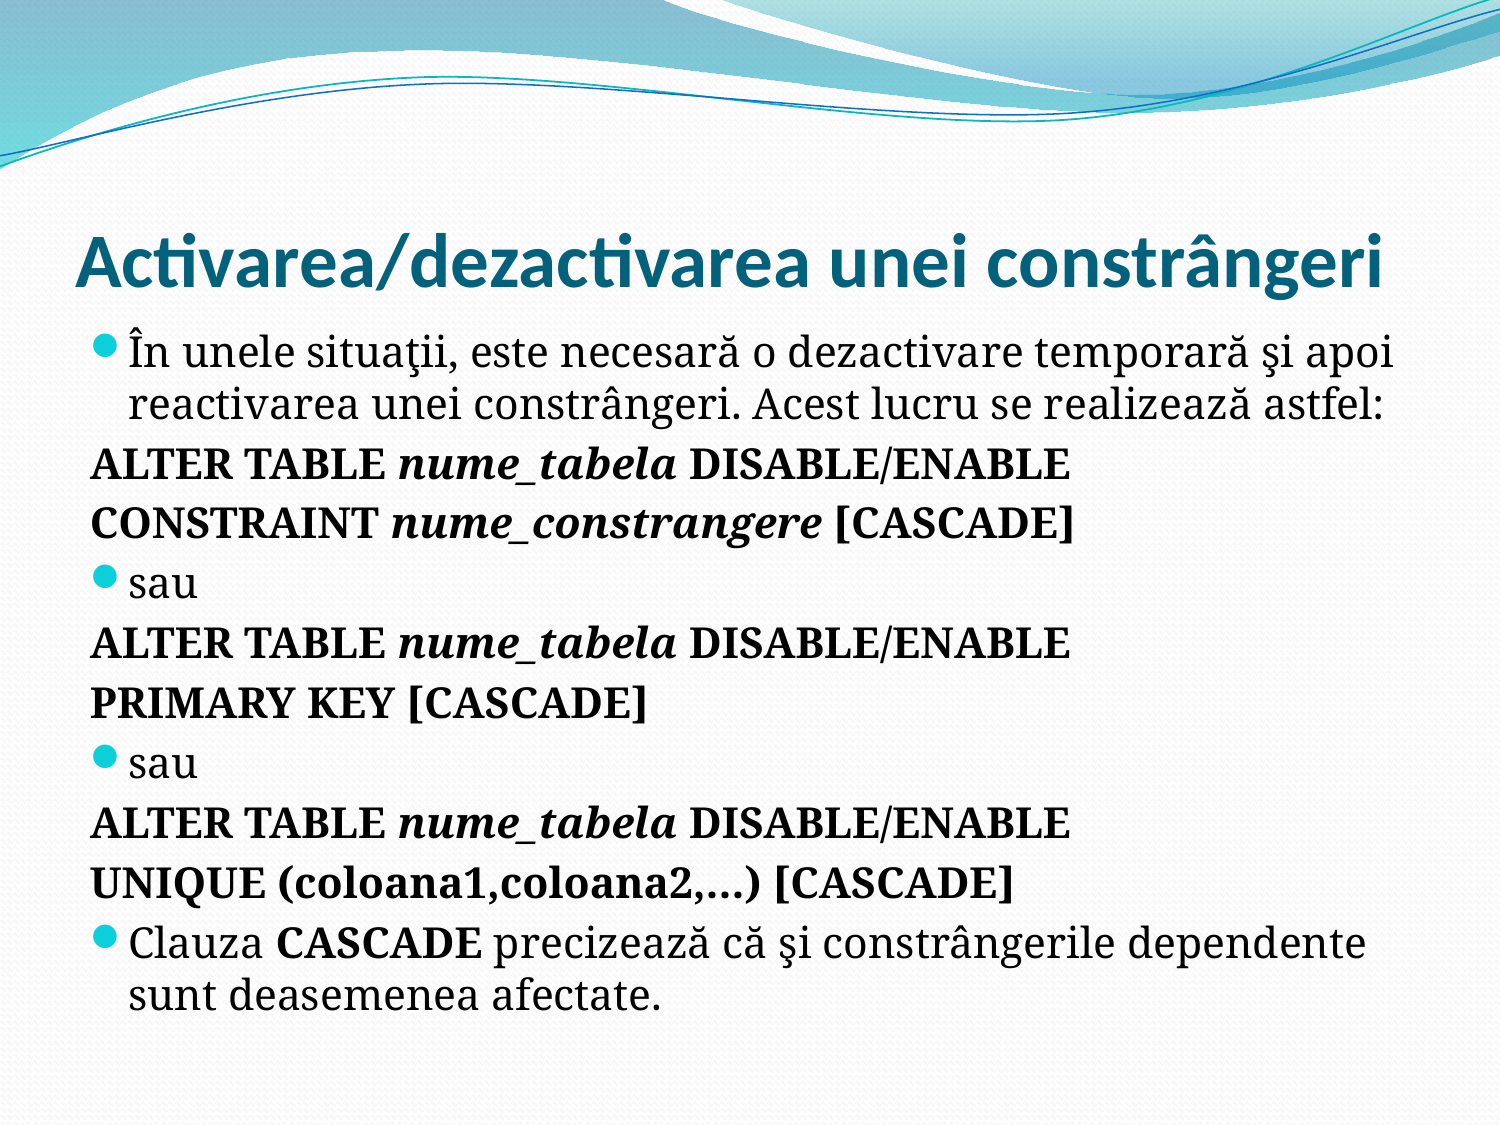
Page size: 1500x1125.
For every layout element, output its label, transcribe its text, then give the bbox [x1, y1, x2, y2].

list În unele situaţii, este necesară o dezactivare temporară şi apoi reactivarea unei constrângeri. Acest lucru se realizează astfel: ALTER TABLE nume_tabela DISABLE/ENABLE CONSTRAINT nume_constrangere [CASCADE] sau ALTER TABLE nume_tabela DISABLE/ENABLE PRIMARY KEY [CASCADE] sau ALTER TABLE nume_tabela DISABLE/ENABLE UNIQUE (coloana1,coloana2,…) [CASCADE] Clauza CASCADE precizează că şi constrângerile dependente sunt deasemenea afectate. [75, 317, 1425, 1038]
title Activarea/dezactivarea unei constrângeri [75, 115, 1425, 303]
